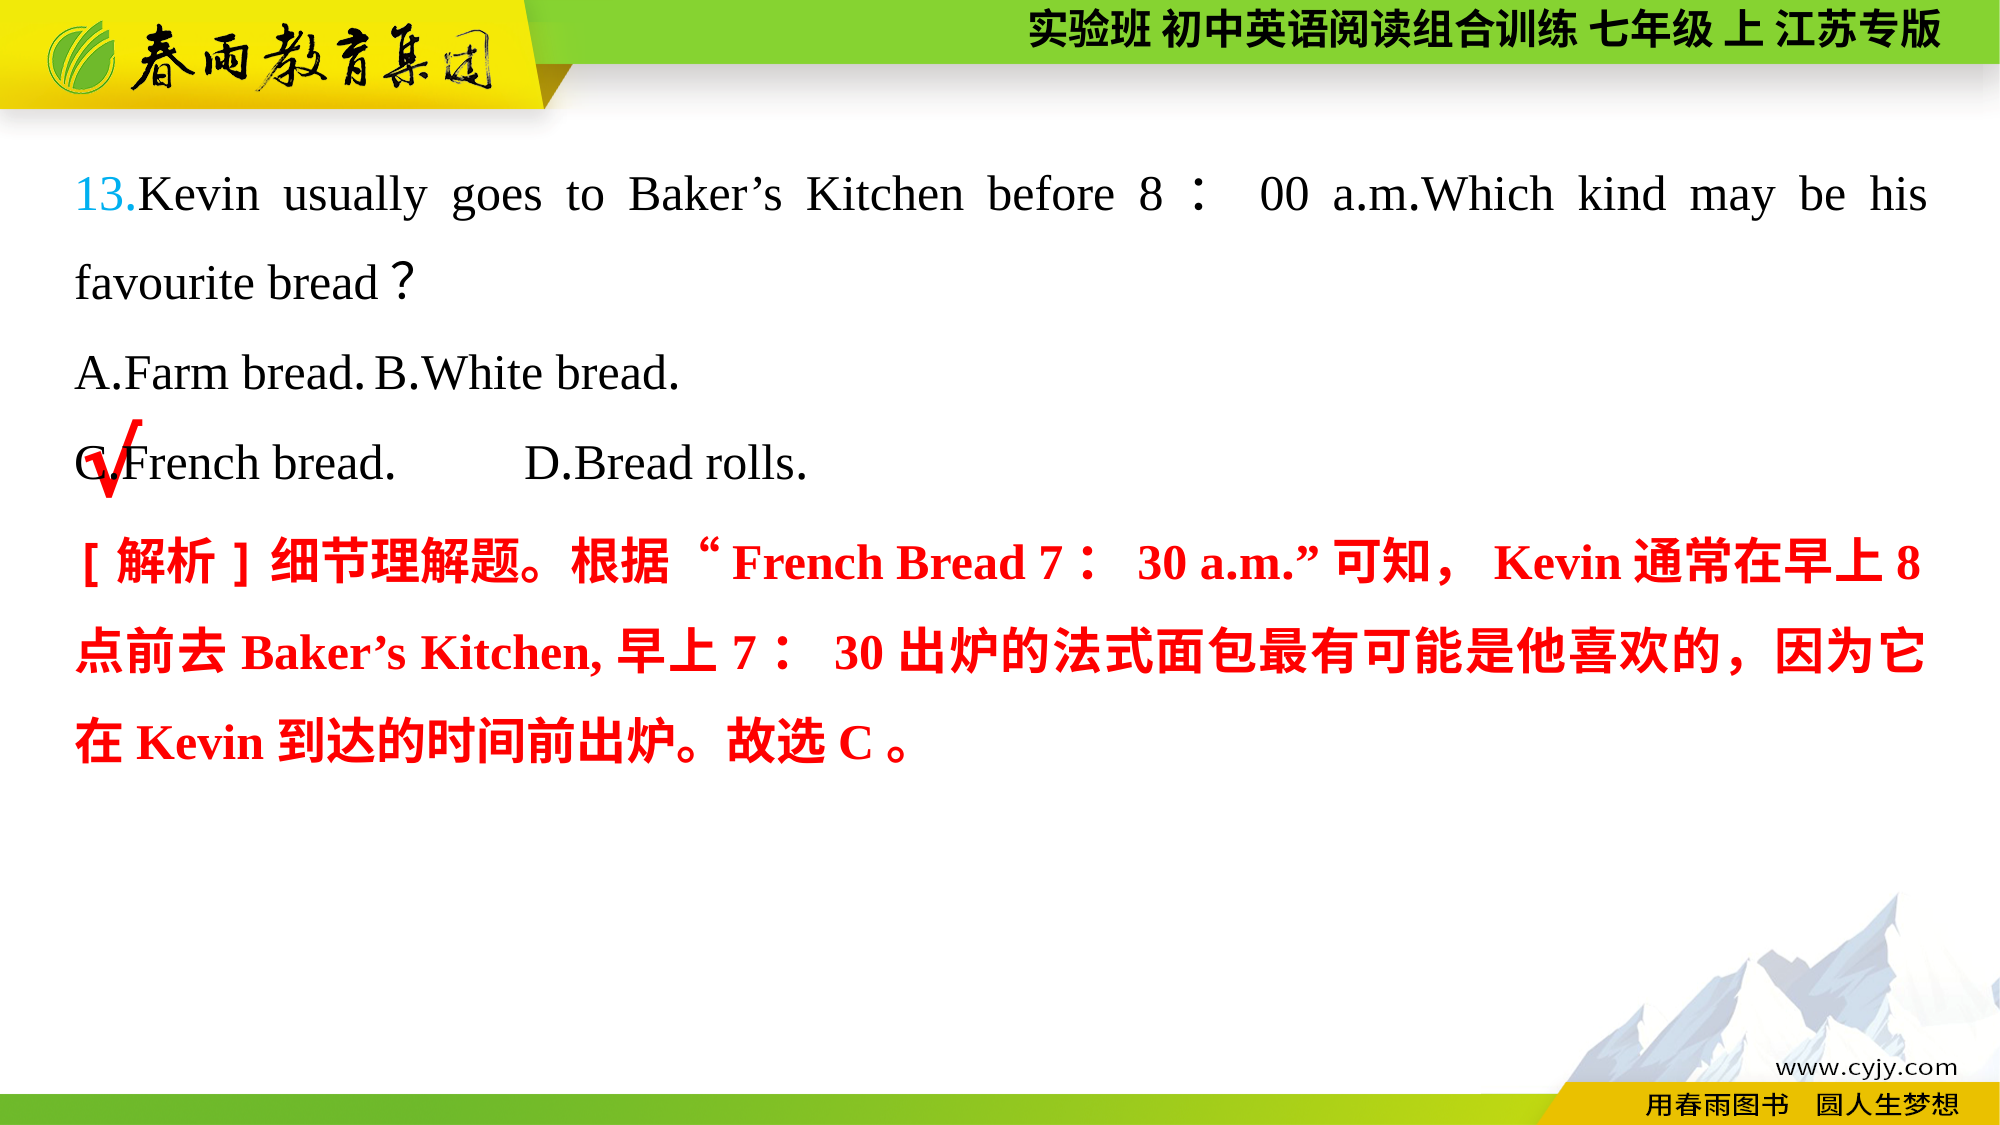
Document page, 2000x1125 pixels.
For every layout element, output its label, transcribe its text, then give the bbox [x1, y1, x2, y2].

text_box [解析]细节理解题。根据“French Bread 7：30 a.m.”可知，Kevin通常在早上8点前去Baker’s Kitchen,早上7：30出炉的法式面包最有可能是他喜欢的，因为它在Kevin到达的时间前出炉。故选C。 [59, 491, 1944, 777]
list 13.Kevin usually goes to Baker’s Kitchen before 8：00 a.m.Which kind may be his favourite bread？ A.Farm bread. B.White bread. C.French bread. D.Bread rolls. [59, 122, 1944, 491]
picture [0, 0, 2000, 1125]
